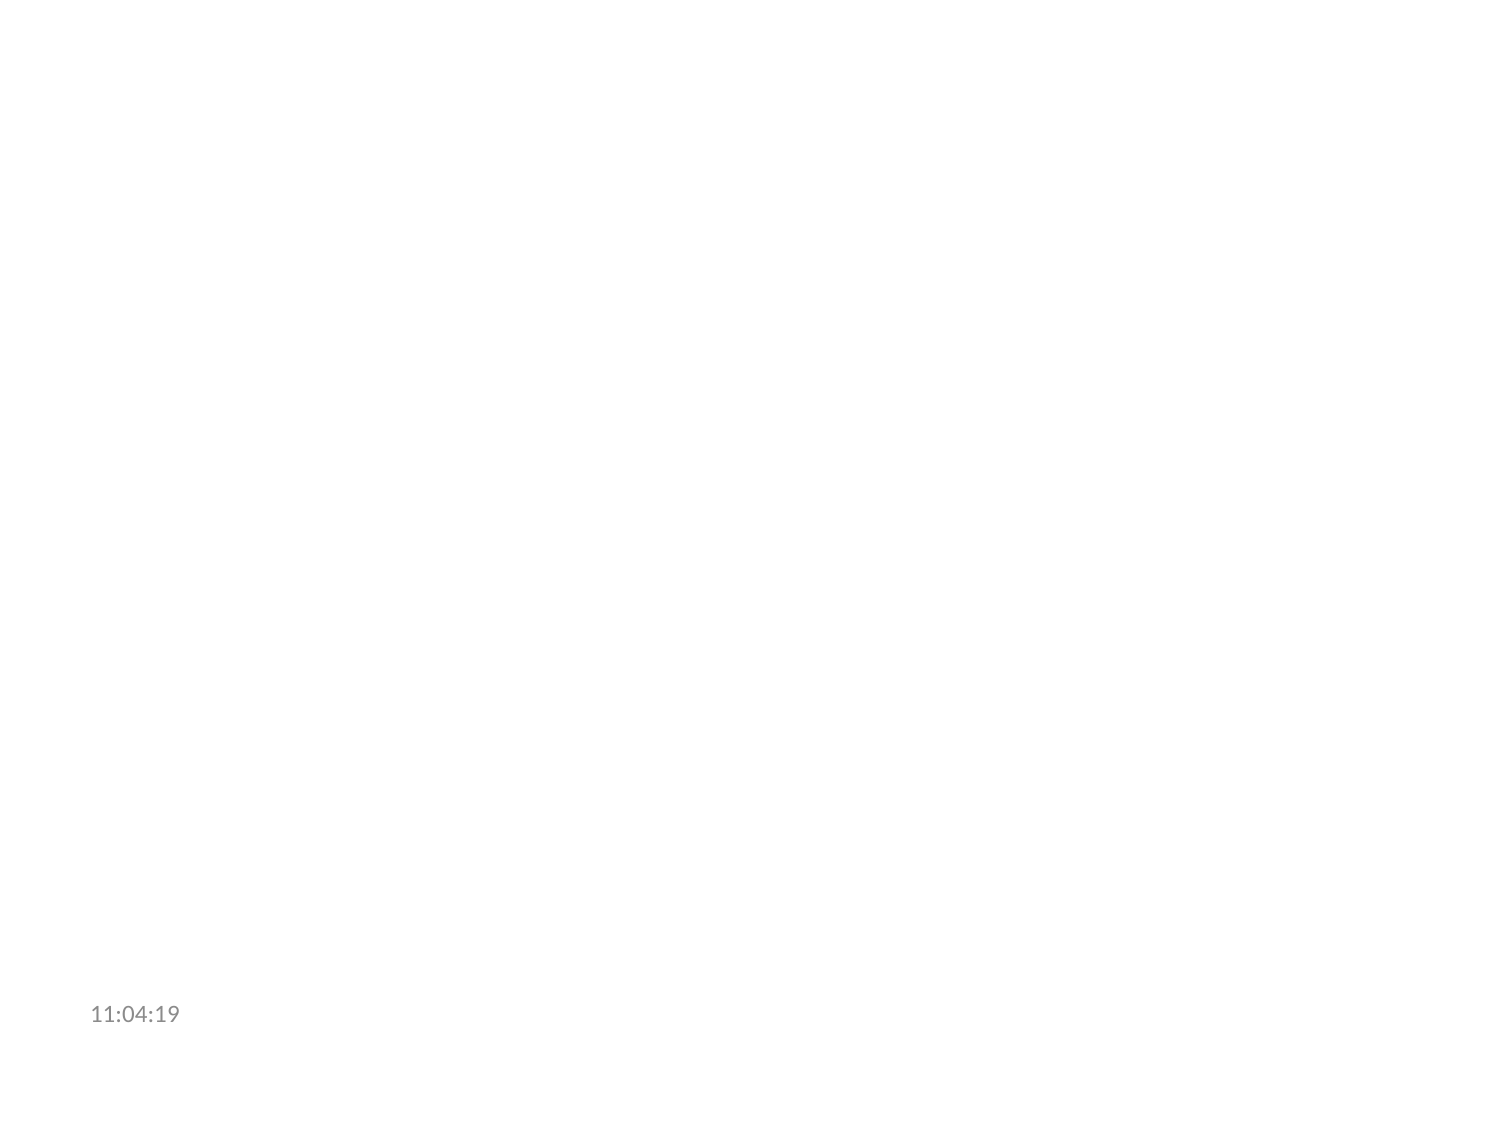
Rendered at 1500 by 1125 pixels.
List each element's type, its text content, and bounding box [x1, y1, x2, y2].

text_box 15:35:09 [75, 982, 425, 1043]
